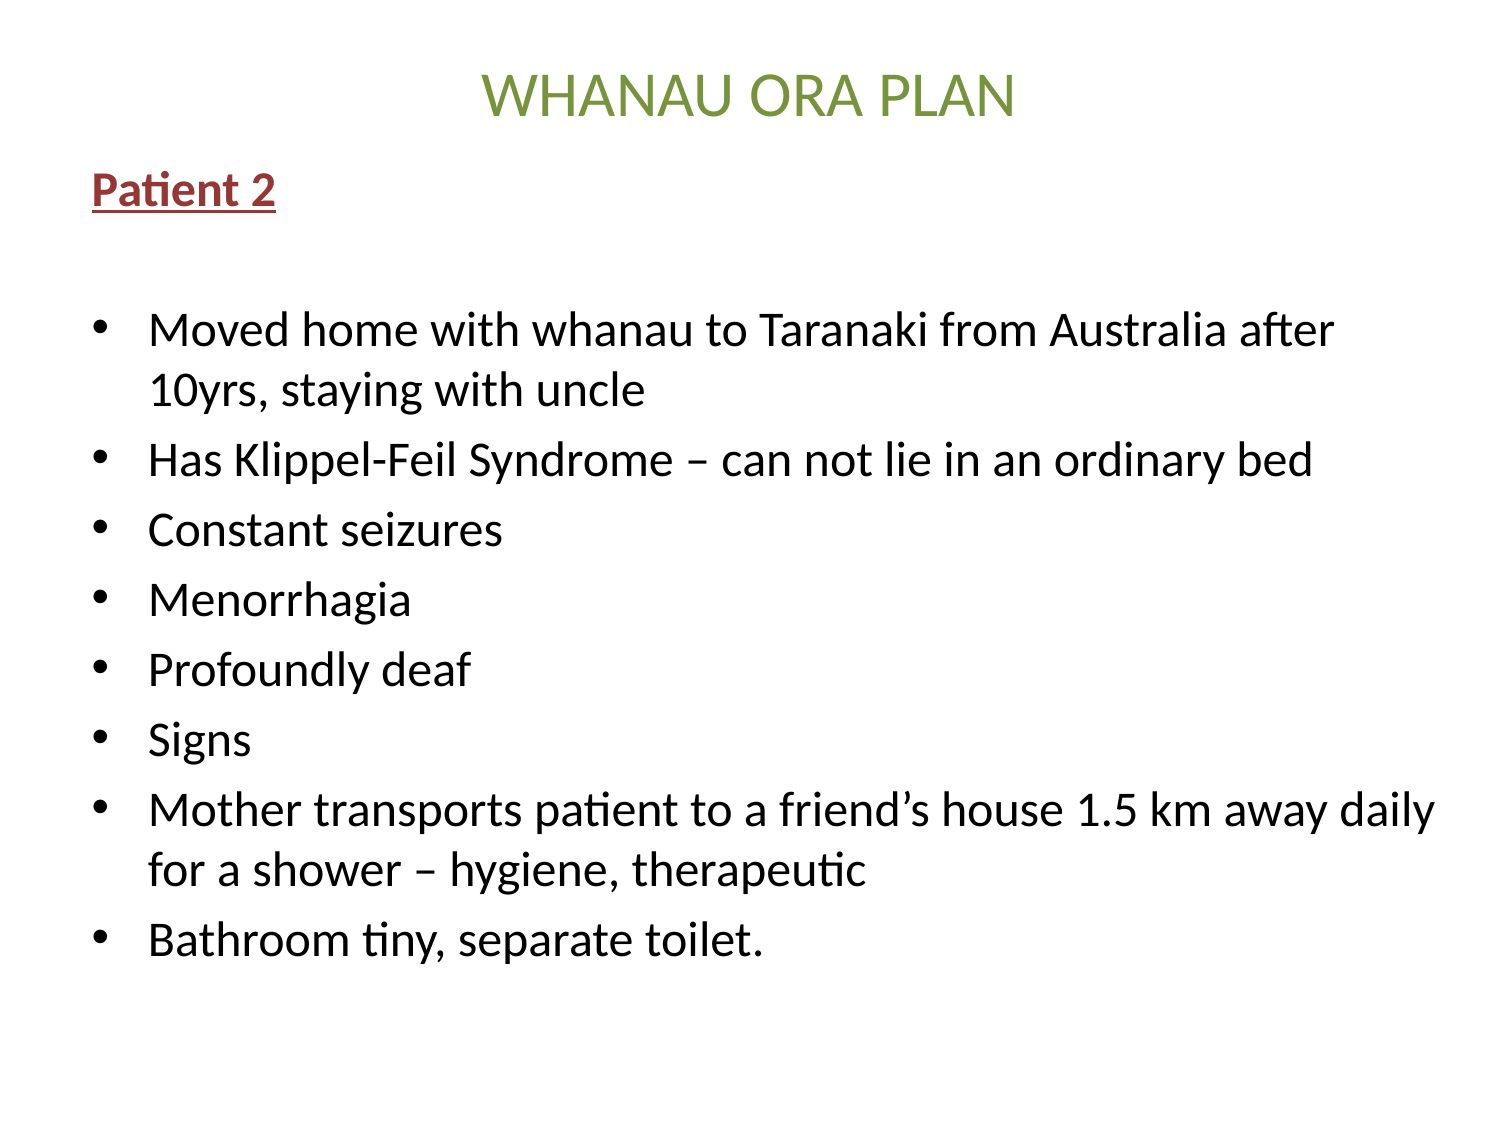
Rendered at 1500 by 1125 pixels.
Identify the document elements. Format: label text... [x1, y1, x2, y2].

title WHANAU ORA PLAN [75, 45, 1425, 138]
list Patient 2 Moved home with whanau to Taranaki from Australia after 10yrs, staying with uncle Has Klippel-Feil Syndrome – can not lie in an ordinary bed Constant seizures Menorrhagia Profoundly deaf Signs Mother transports patient to a friend’s house 1.5 km away daily for a shower – hygiene, therapeutic Bathroom tiny, separate toilet. [76, 149, 1471, 1071]
